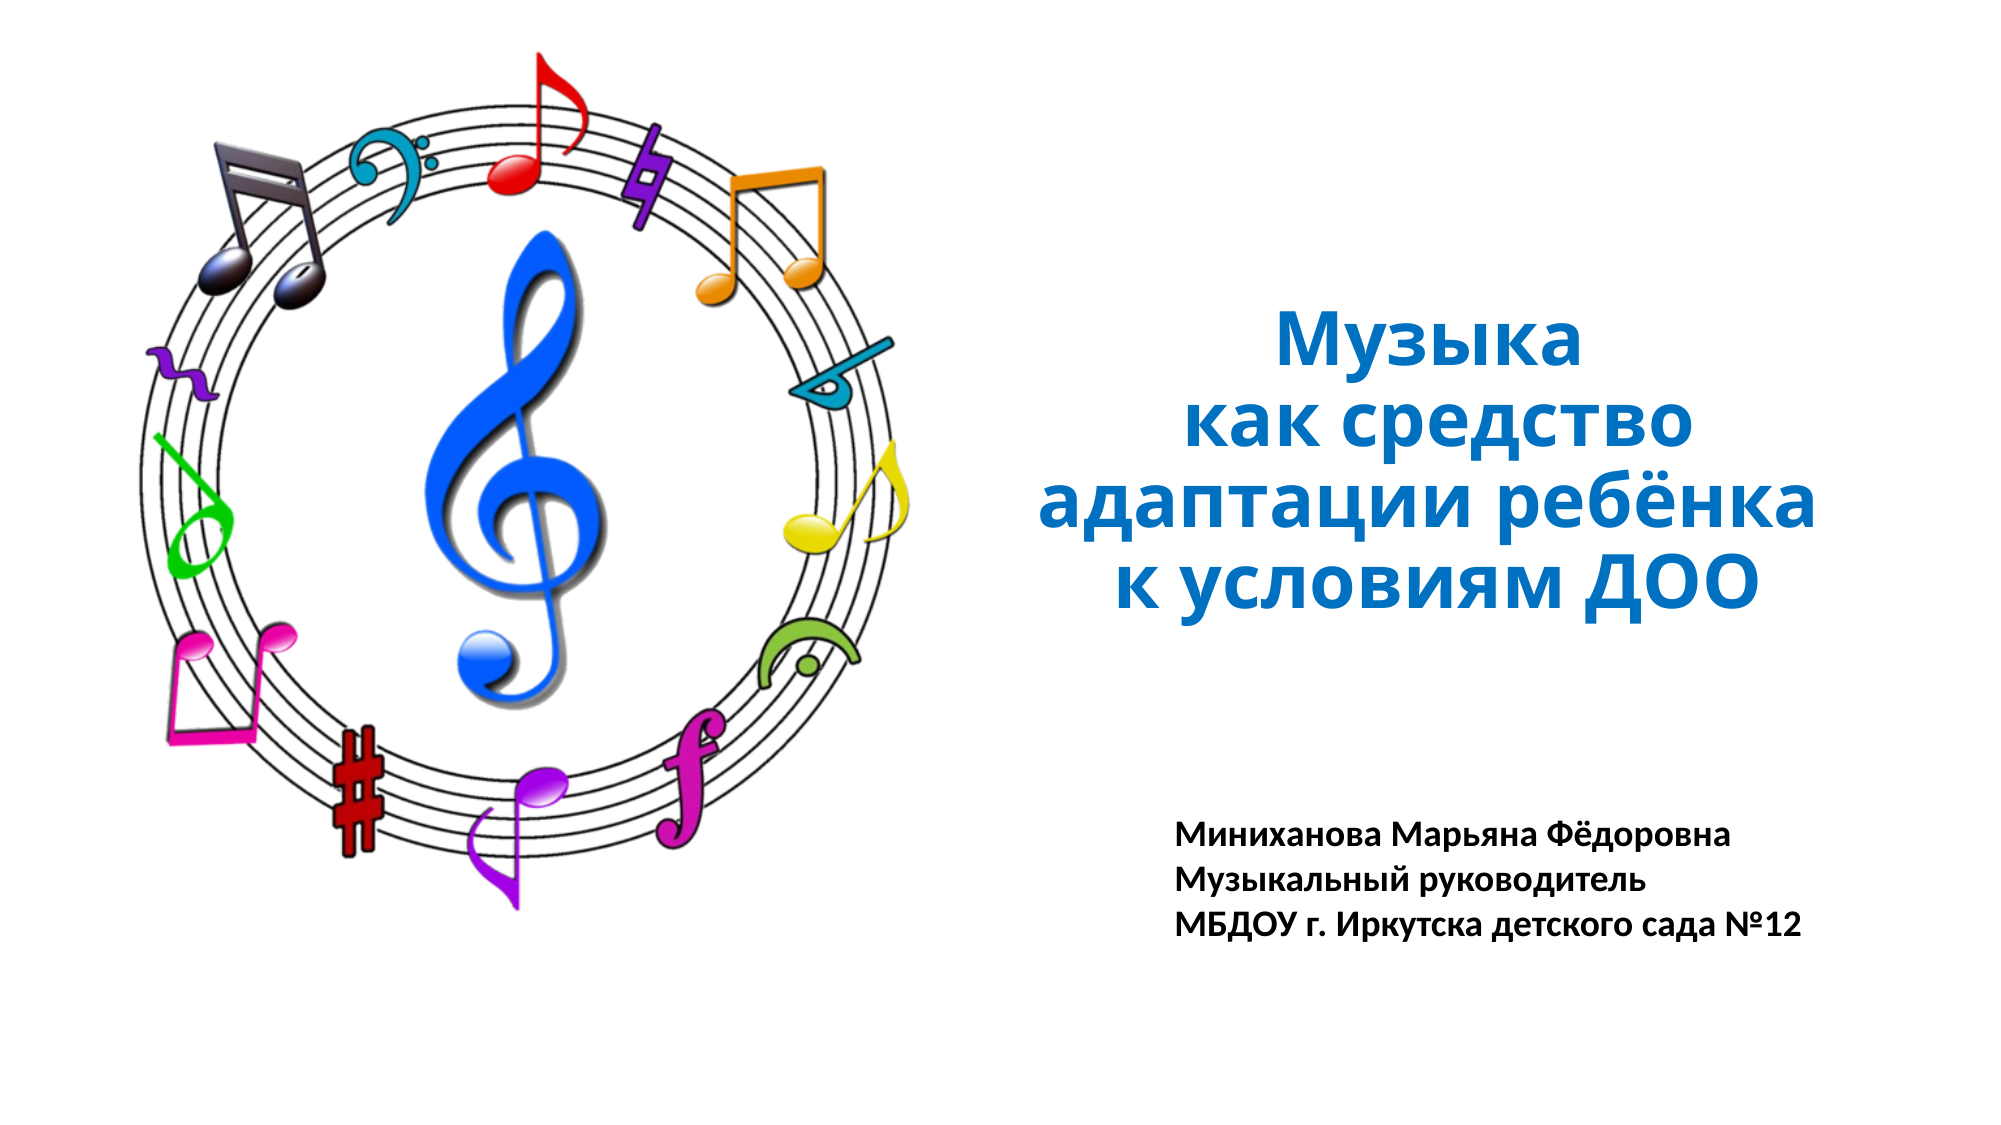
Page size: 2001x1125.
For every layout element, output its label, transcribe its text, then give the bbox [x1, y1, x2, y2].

text_box Миниханова Марьяна Фёдоровна Музыкальный руководитель МБДОУ г. Иркутска детского сада №12 [1159, 801, 1937, 952]
picture [100, 33, 939, 945]
title Музыка как средство адаптации ребёнка к условиям ДОО [1016, 265, 1861, 661]
